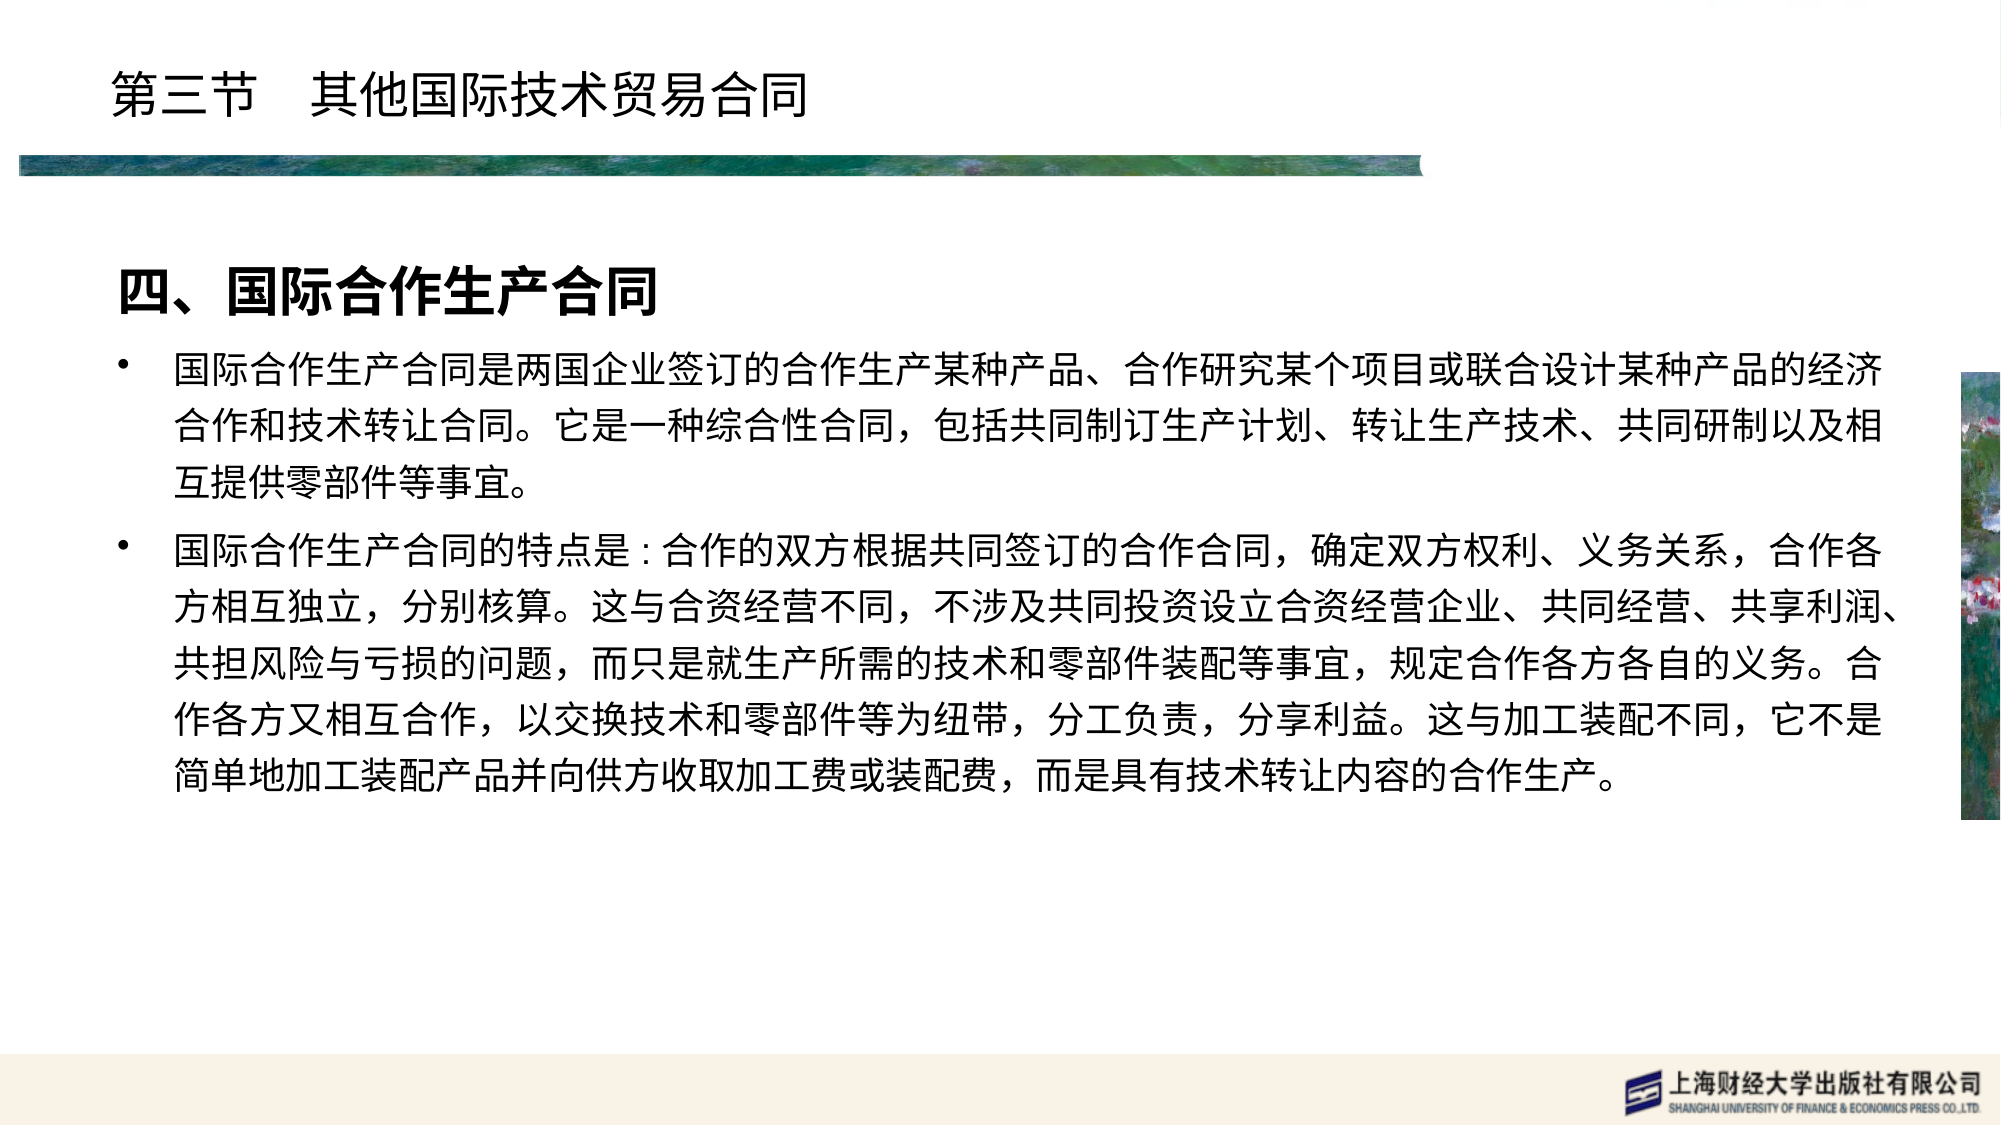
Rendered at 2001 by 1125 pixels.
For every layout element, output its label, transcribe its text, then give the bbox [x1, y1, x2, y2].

title 第三节 其他国际技术贸易合同 [94, 42, 1451, 146]
picture [0, 0, 2001, 1125]
list 四、国际合作生产合同 国际合作生产合同是两国企业签订的合作生产某种产品、合作研究某个项目或联合设计某种产品的经济合作和技术转让合同。它是一种综合性合同，包括共同制订生产计划、转让生产技术、共同研制以及相互提供零部件等事宜。 国际合作生产合同的特点是:合作的双方根据共同签订的合作合同，确定双方权利、义务关系，合作各方相互独立，分别核算。这与合资经营不同，不涉及共同投资设立合资经营企业、共同经营、共享利润、共担风险与亏损的问题，而只是就生产所需的技术和零部件装配等事宜，规定合作各方各自的义务。合作各方又相互合作，以交换技术和零部件等为纽带，分工负责，分享利益。这与加工装配不同，它不是简单地加工装配产品并向供方收取加工费或装配费，而是具有技术转让内容的合作生产。 [102, 233, 1898, 1032]
